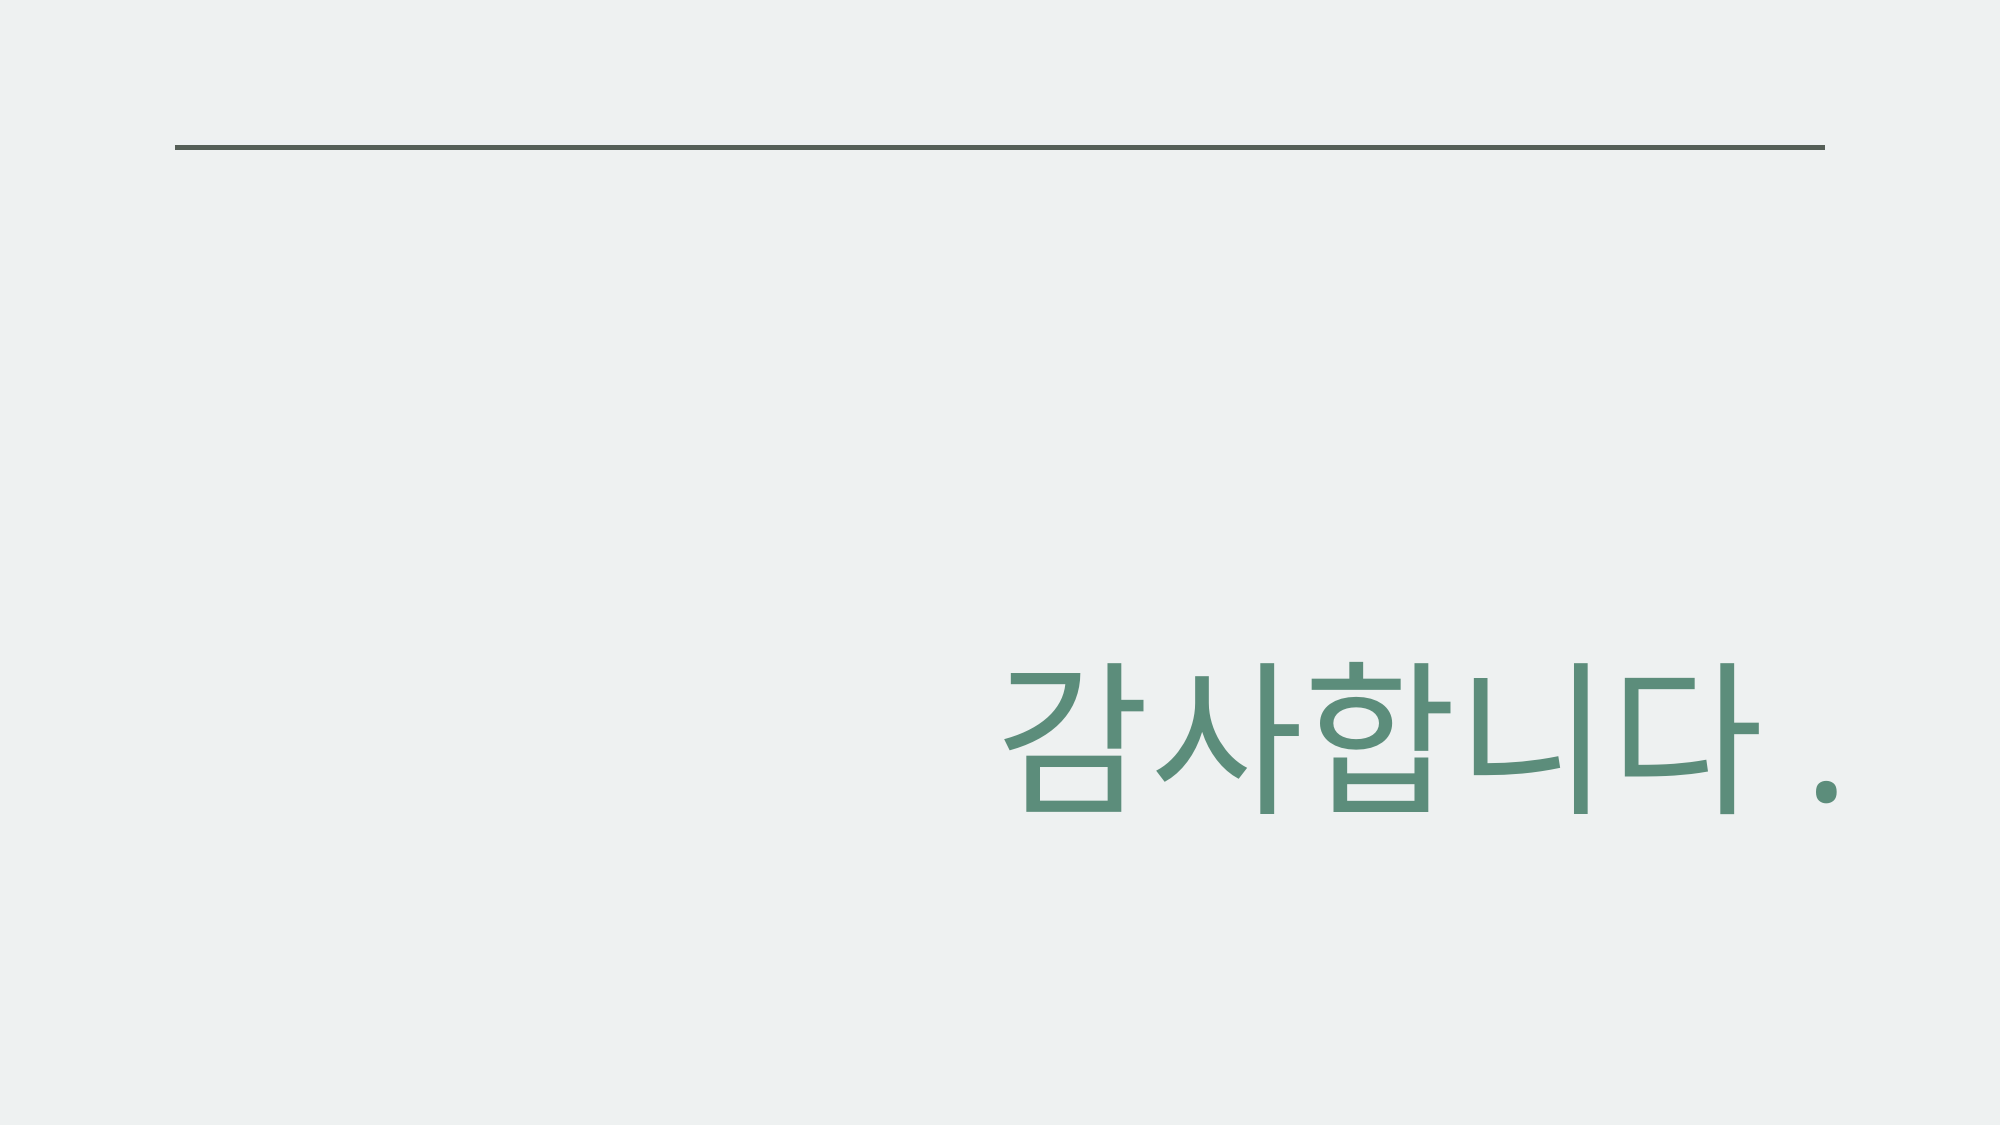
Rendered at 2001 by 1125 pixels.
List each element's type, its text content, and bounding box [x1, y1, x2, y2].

text_box 감사합니다. [981, 627, 1864, 843]
